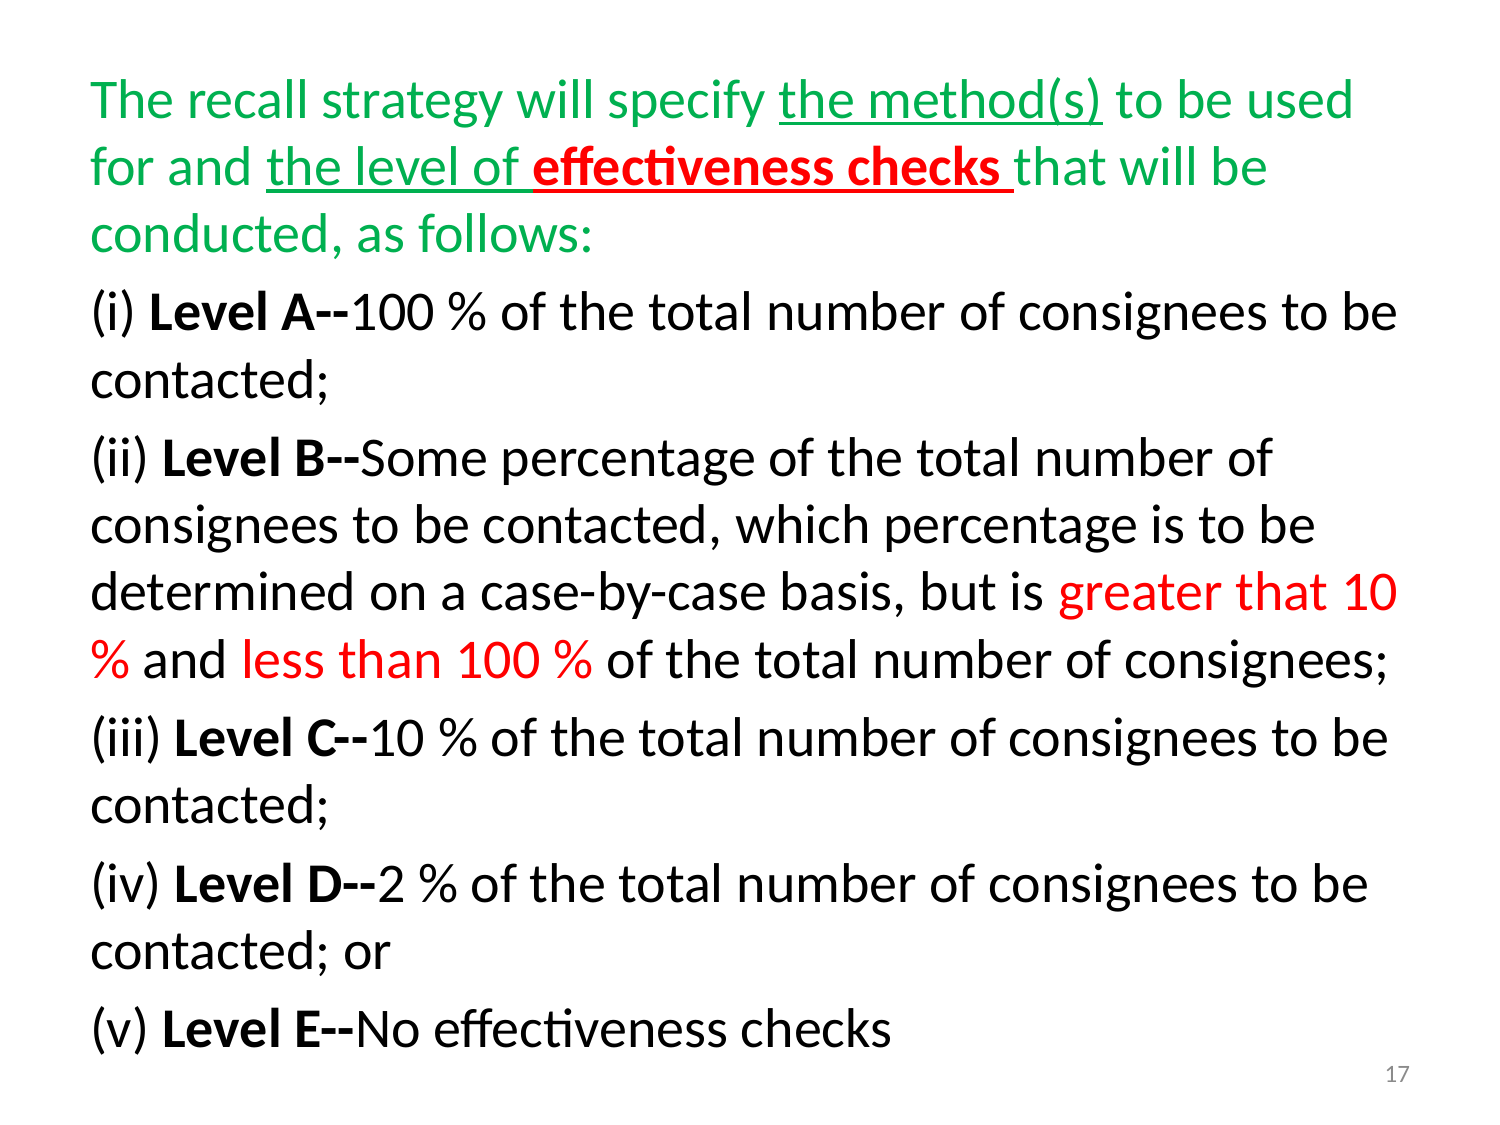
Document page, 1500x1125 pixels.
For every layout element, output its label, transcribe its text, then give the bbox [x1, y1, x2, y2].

slide_number 17 [1074, 1042, 1425, 1103]
list The recall strategy will specify the method(s) to be used for and the level of effectiveness checks that will be conducted, as follows: (i) Level A--100 % of the total number of consignees to be contacted; (ii) Level B--Some percentage of the total number of consignees to be contacted, which percentage is to be determined on a case-by-case basis, but is greater that 10 % and less than 100 % of the total number of consignees; (iii) Level C--10 % of the total number of consignees to be contacted; (iv) Level D--2 % of the total number of consignees to be contacted; or (v) Level E--No effectiveness checks [75, 54, 1425, 1083]
